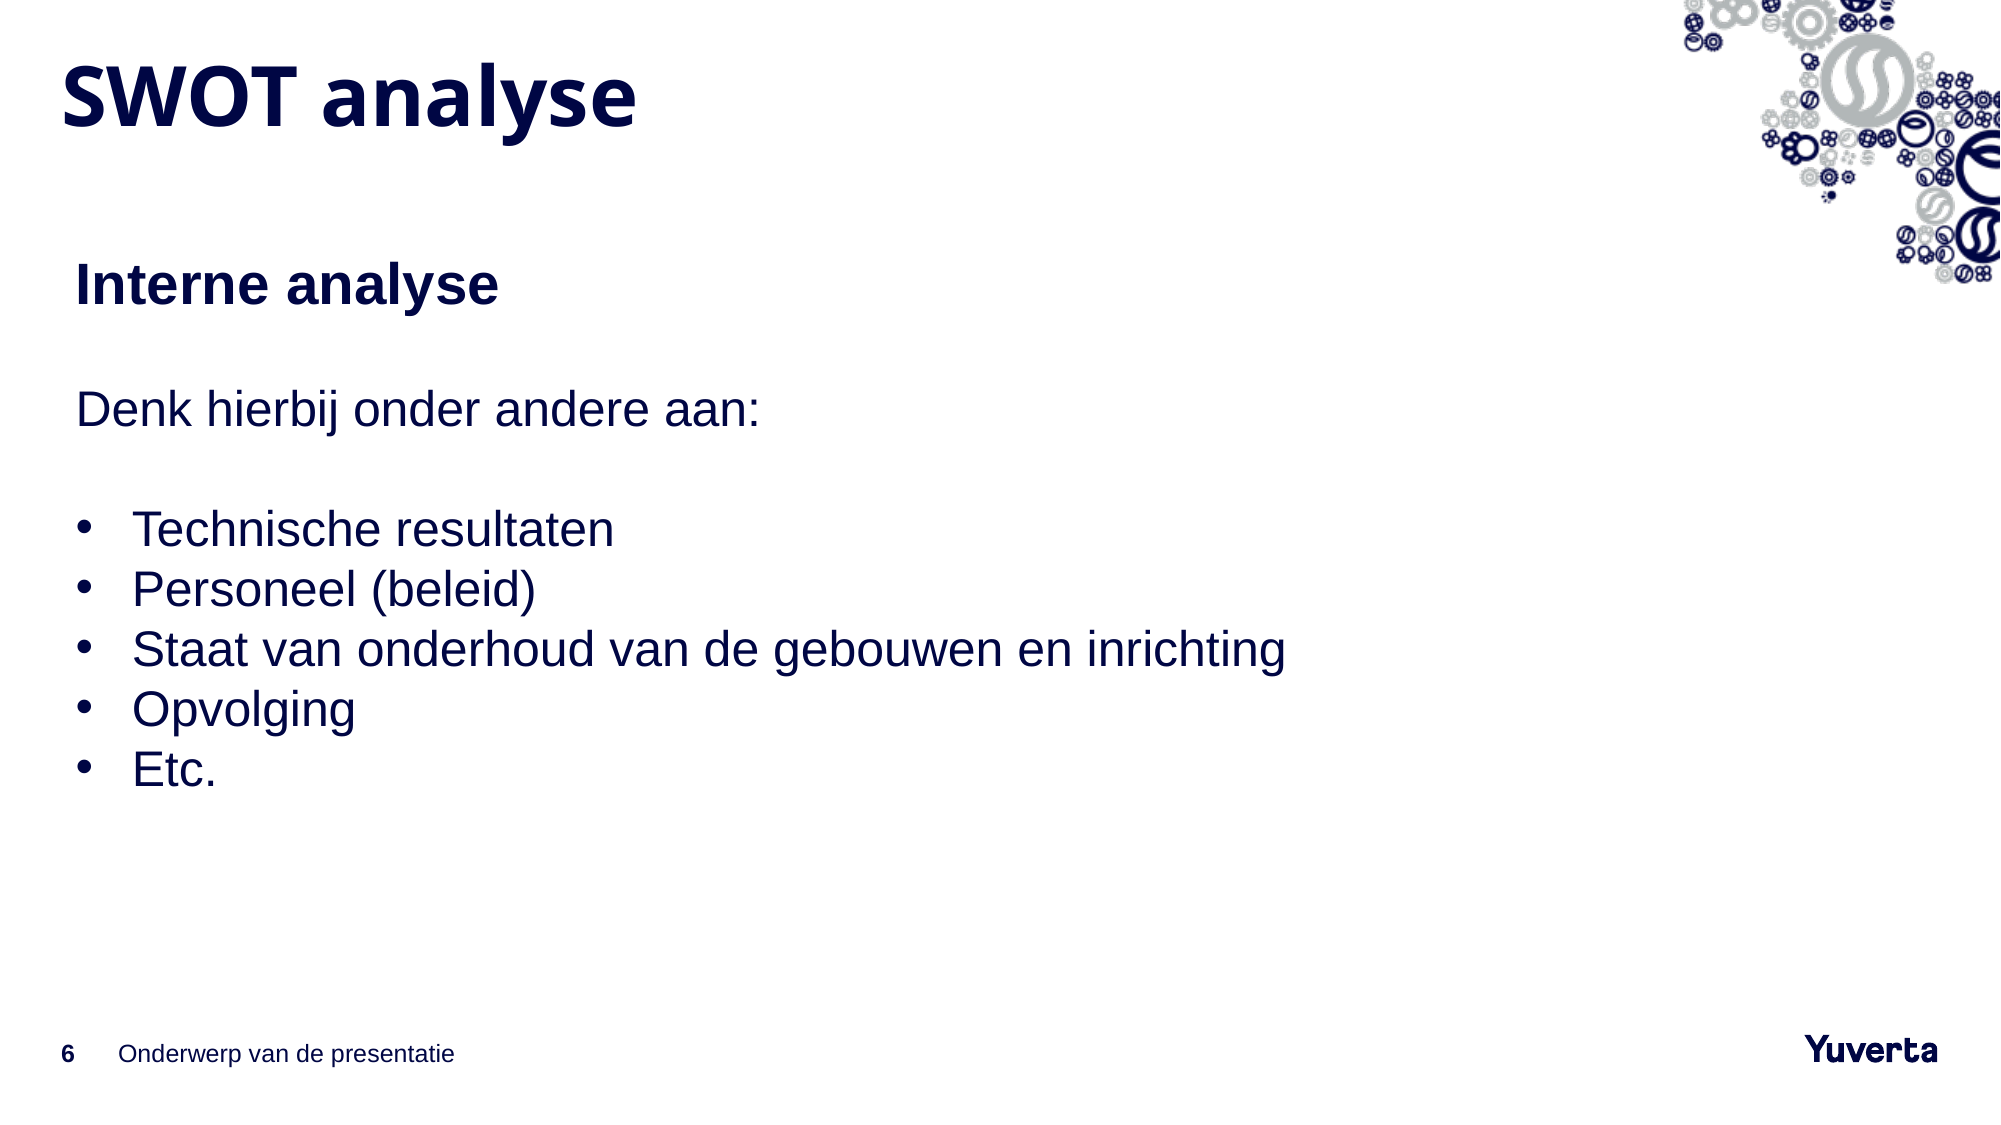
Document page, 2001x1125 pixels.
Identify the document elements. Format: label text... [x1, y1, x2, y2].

slide_number 6 [60, 1037, 113, 1073]
title SWOT analyse [60, 48, 1744, 239]
footer Onderwerp van de presentatie [118, 1037, 987, 1073]
text_box Interne analyse Denk hierbij onder andere aan: Technische resultaten Personeel (beleid) Staat van onderhoud van de gebouwen en inrichting Opvolging Etc. [60, 239, 1744, 804]
picture [0, 0, 2000, 1125]
